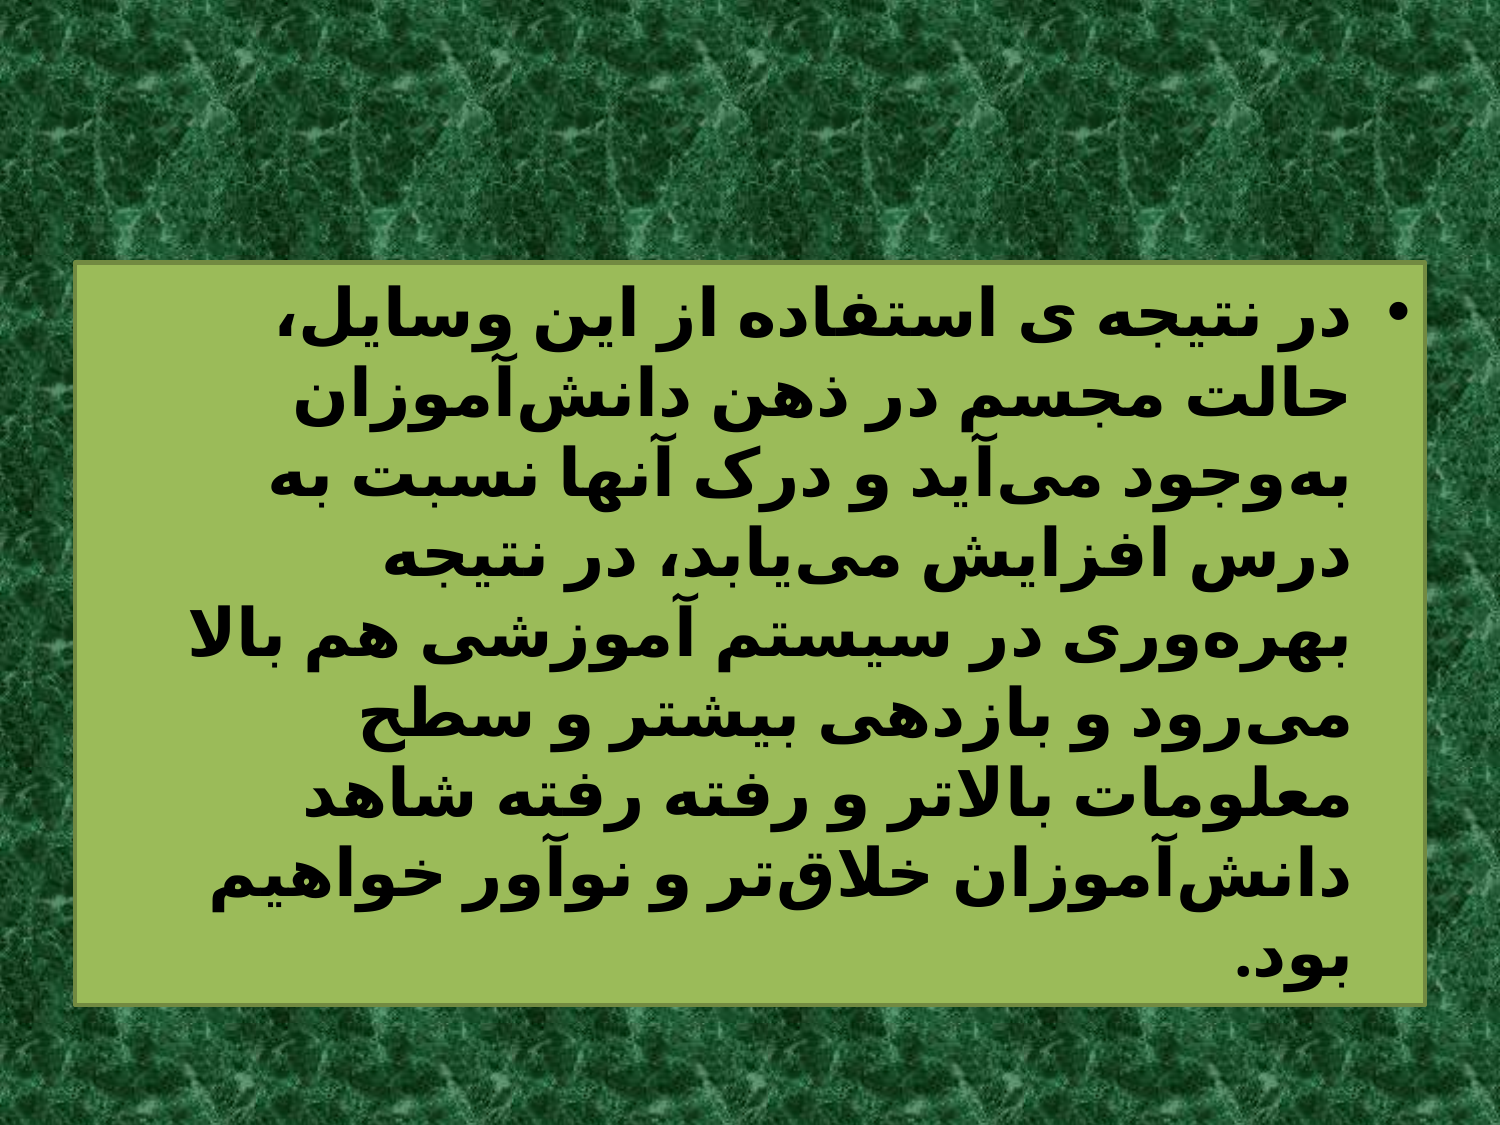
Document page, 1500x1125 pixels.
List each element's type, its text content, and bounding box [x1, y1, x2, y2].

picture [0, 0, 1500, 1125]
list د‌ر نتیجه ی استفاد‌ه از این وسایل، حالت مجسم د‌ر ذهن د‌انش‌آموزان به‌وجود‌ می‌آید‌ و د‌رک آنها نسبت به د‌رس افزایش می‌یابد‌، د‌ر نتیجه بهره‌وری د‌ر سیستم آموزشی هم بالا می‌رود‌ و بازدهی بیشتر و سطح معلومات بالاتر‌ و رفته رفته شاهد‌ د‌انش‌آموزان خلاق‌تر و نوآور خواهیم بود‌. [73, 260, 1427, 1007]
